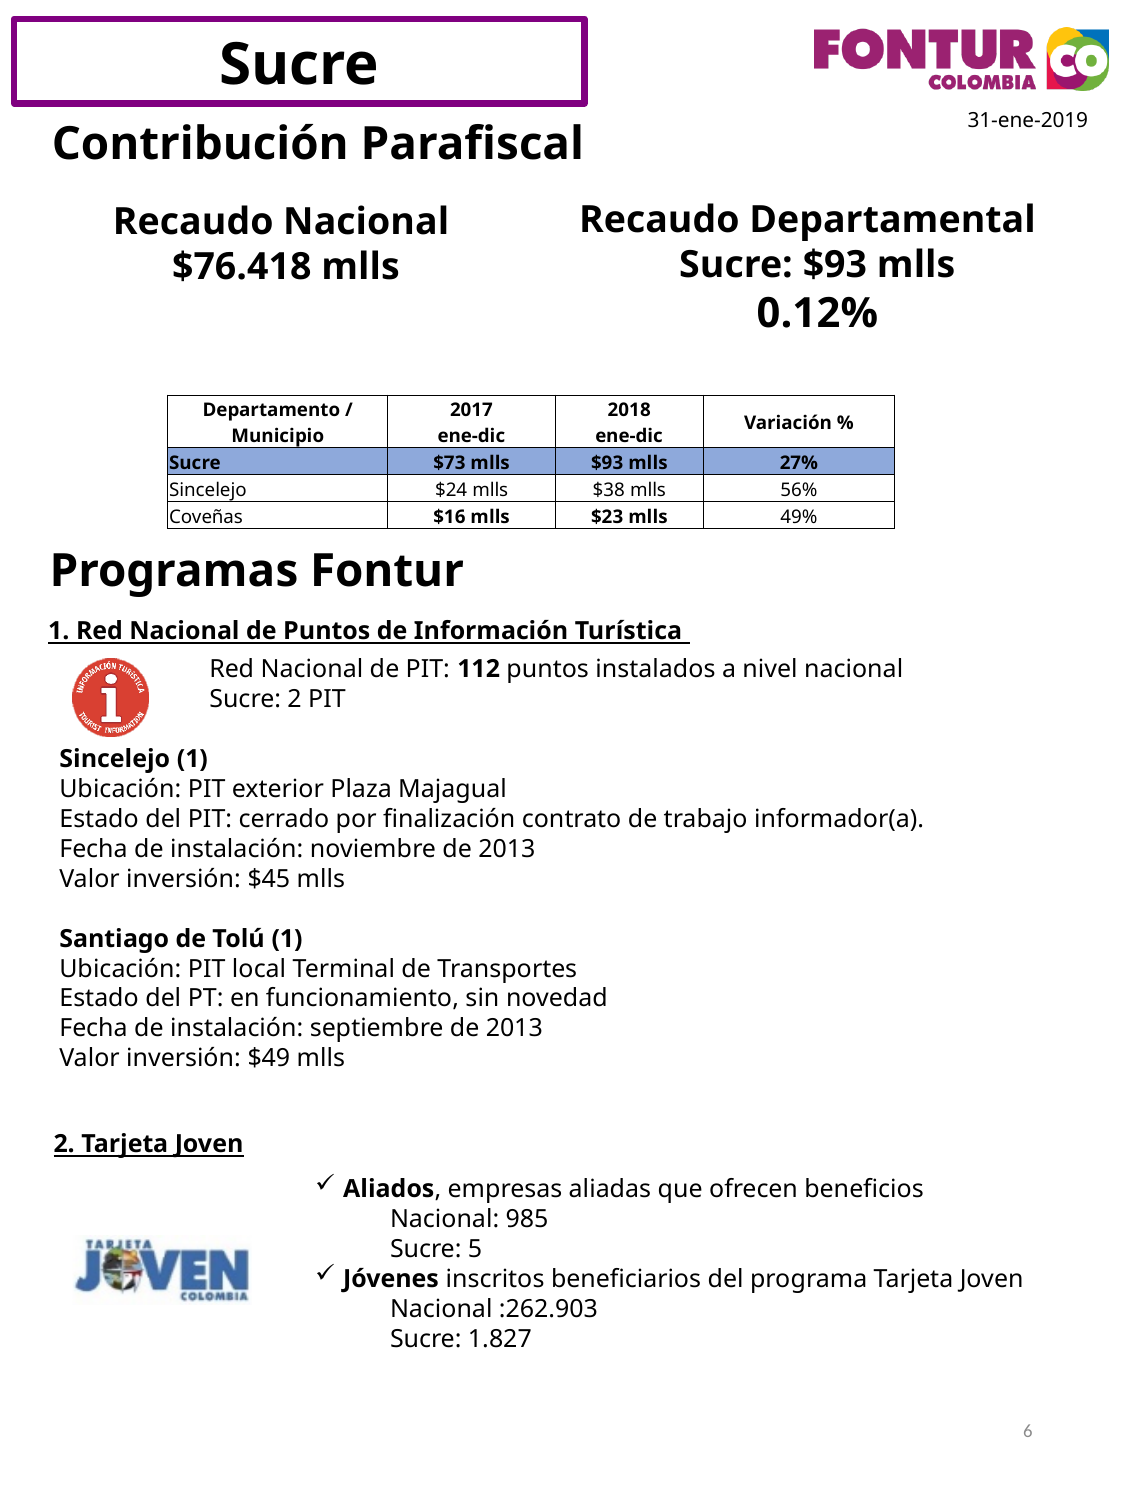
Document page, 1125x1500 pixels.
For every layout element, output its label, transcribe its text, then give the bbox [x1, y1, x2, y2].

text_box Aliados, empresas aliadas que ofrecen beneficios Nacional: 985 Sucre: 5 Jóvenes inscritos beneficiarios del programa Tarjeta Joven Nacional :262.903 Sucre: 1.827 [75, 1165, 1094, 1360]
table_cell 27% [704, 448, 894, 474]
picture [814, 27, 1109, 91]
table_cell 56% [704, 475, 894, 501]
text_box 31-ene-2019 [952, 99, 1109, 140]
text_box Contribución Parafiscal [12, 112, 624, 168]
table_cell $16 mlls [388, 502, 555, 528]
table_cell Coveñas [168, 502, 387, 528]
text_box 2. Tarjeta Joven [0, 1120, 511, 1166]
text_box Red Nacional de PIT: 112 puntos instalados a nivel nacional Sucre: 2 PIT Sincelejo (1) Ubicación: PIT exterior Plaza Majagual Estado del PIT: cerrado por finalización contrato de trabajo informador(a). Fecha de instalación: noviembre de 2013 Valor inversión: $45 mlls Santiago de Tolú (1) Ubicación: PIT local Terminal de Transportes Estado del PT: en funcionamiento, sin novedad Fecha de instalación: septiembre de 2013 Valor inversión: $49 mlls [44, 653, 1084, 1080]
picture [72, 1235, 252, 1305]
text_box Programas Fontur [0, 539, 563, 595]
table_cell 49% [704, 502, 894, 528]
text_box Sucre [14, 18, 585, 104]
table_header Departamento / Municipio [168, 396, 387, 447]
slide_number 6 [794, 1390, 1048, 1471]
table_cell $73 mlls [388, 448, 555, 474]
picture [72, 658, 149, 737]
table_header Variación % [704, 396, 894, 447]
table_cell $24 mlls [388, 475, 555, 501]
table_cell $93 mlls [556, 448, 703, 474]
table_cell $38 mlls [556, 475, 703, 501]
table_header 2017 ene-dic [388, 396, 555, 447]
table_header 2018 ene-dic [556, 396, 703, 447]
table_cell $23 mlls [556, 502, 703, 528]
text_box Recaudo Departamental Sucre: $93 mlls 0.12% [531, 188, 1094, 343]
text_box Recaudo Nacional $76.418 mlls [0, 189, 531, 295]
table_cell Sincelejo [168, 475, 387, 501]
text_box 1. Red Nacional de Puntos de Información Turística [33, 607, 1096, 653]
table_cell Sucre [168, 448, 387, 474]
